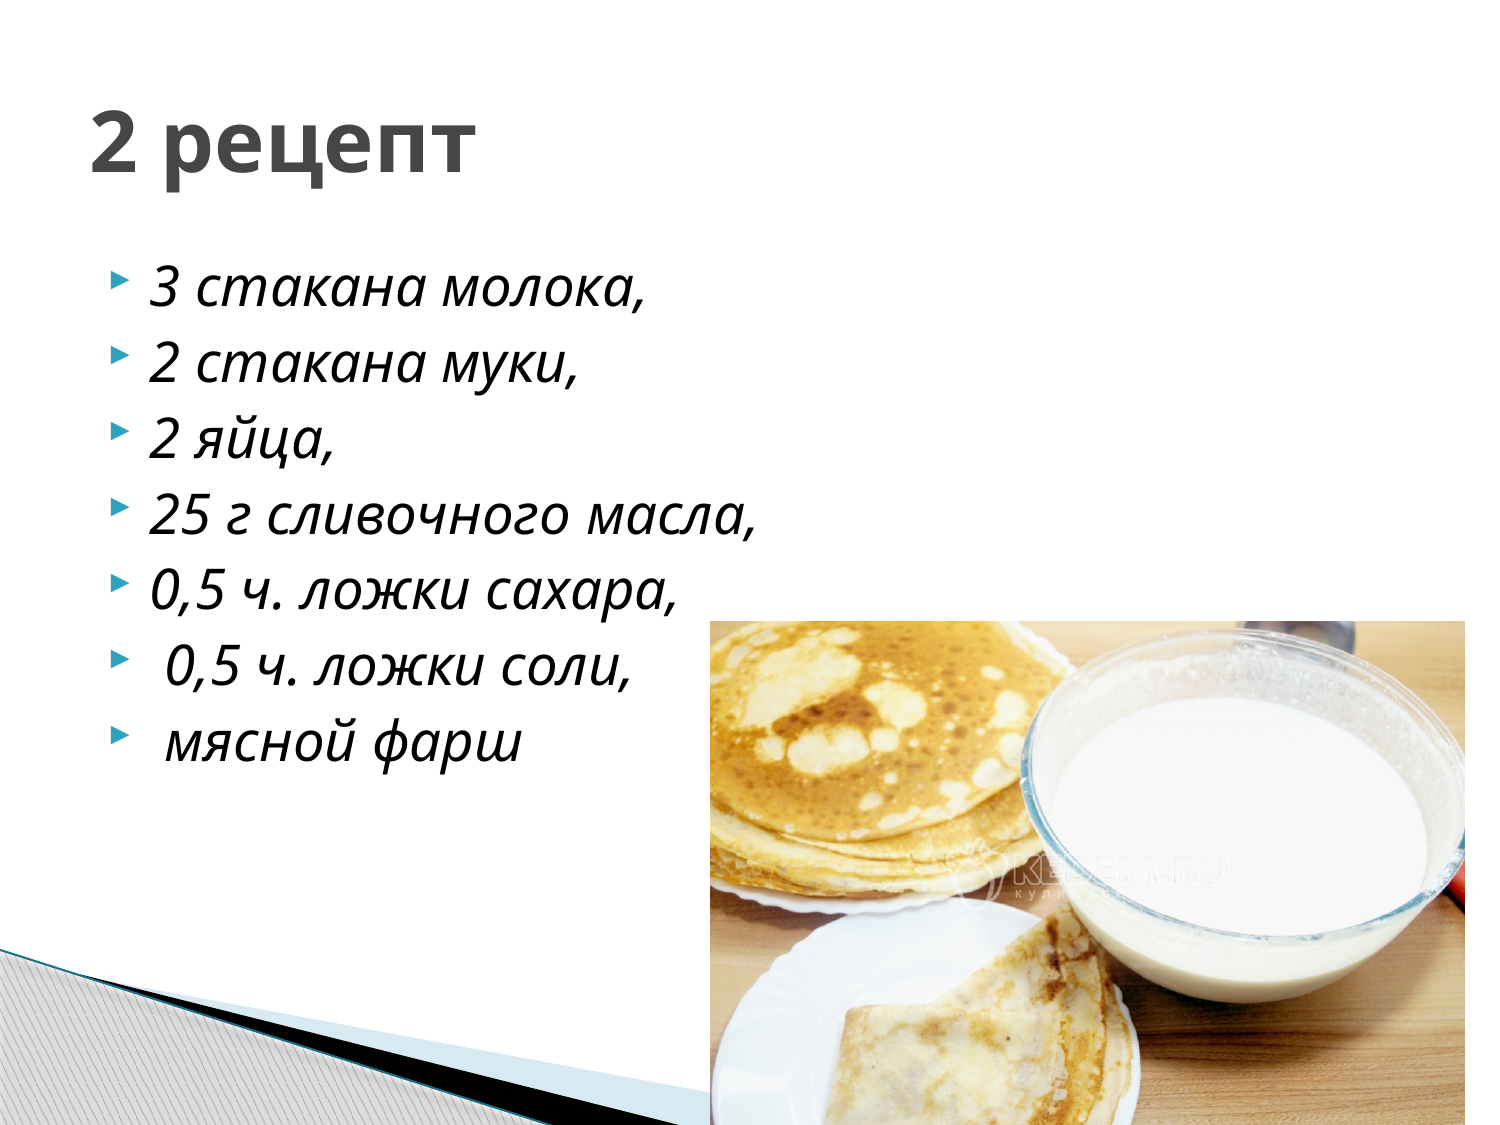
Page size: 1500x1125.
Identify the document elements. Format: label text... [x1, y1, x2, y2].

picture [710, 621, 1465, 1125]
list 3 стакана молока, 2 стакана муки, 2 яйца, 25 г сливочного масла, 0,5 ч. ложки сахара, 0,5 ч. ложки соли, мясной фарш [75, 243, 1425, 986]
title 2 рецепт [75, 45, 1425, 233]
